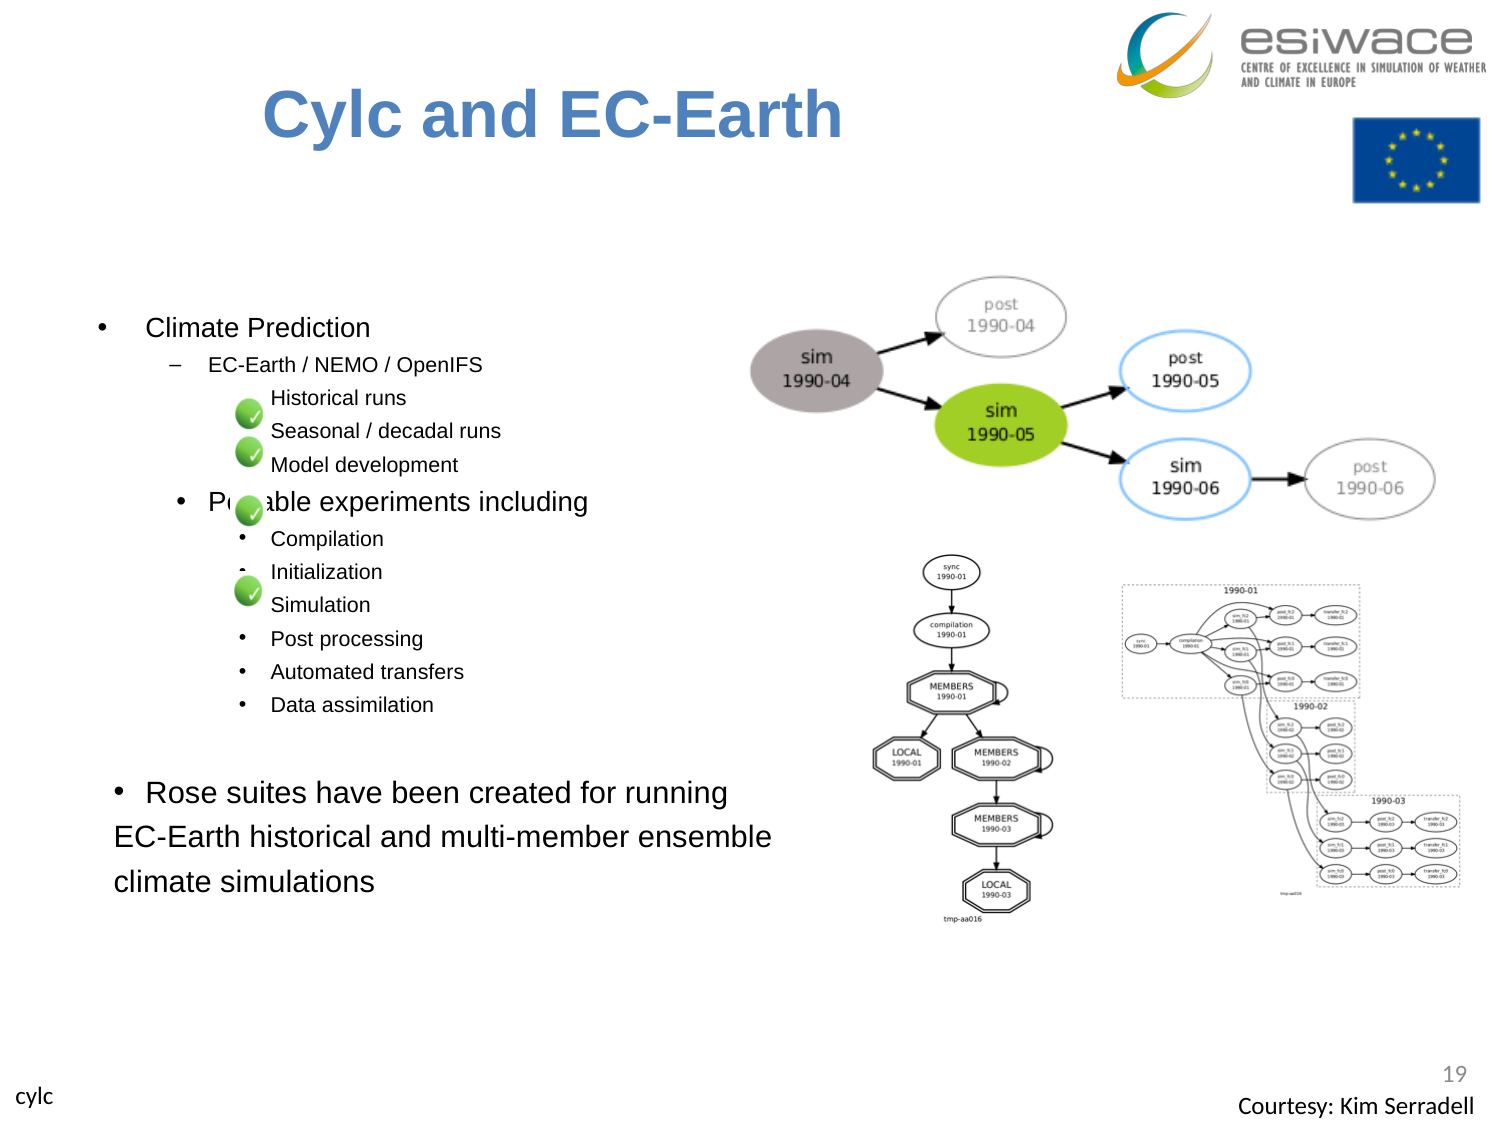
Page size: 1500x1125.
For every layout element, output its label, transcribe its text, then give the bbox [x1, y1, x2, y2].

title Cylc and EC-Earth [14, 14, 1093, 208]
picture [229, 491, 267, 530]
picture [726, 269, 1447, 526]
picture [228, 571, 266, 610]
picture [1351, 116, 1483, 206]
picture [842, 551, 1076, 928]
text_box Courtesy: Kim Serradell [1223, 1082, 1491, 1125]
list Climate Prediction EC-Earth / NEMO / OpenIFS Historical runs Seasonal / decadal runs Model development Portable experiments including Compilation Initialization Simulation Post processing Automated transfers Data assimilation Rose suites have been created for running EC-Earth historical and multi-member ensemble climate simulations [76, 302, 1424, 908]
picture [229, 394, 267, 471]
picture [1115, 581, 1465, 898]
slide_number 19 [1132, 1042, 1483, 1103]
text_box cylc [0, 1072, 69, 1117]
picture [1111, 11, 1486, 101]
